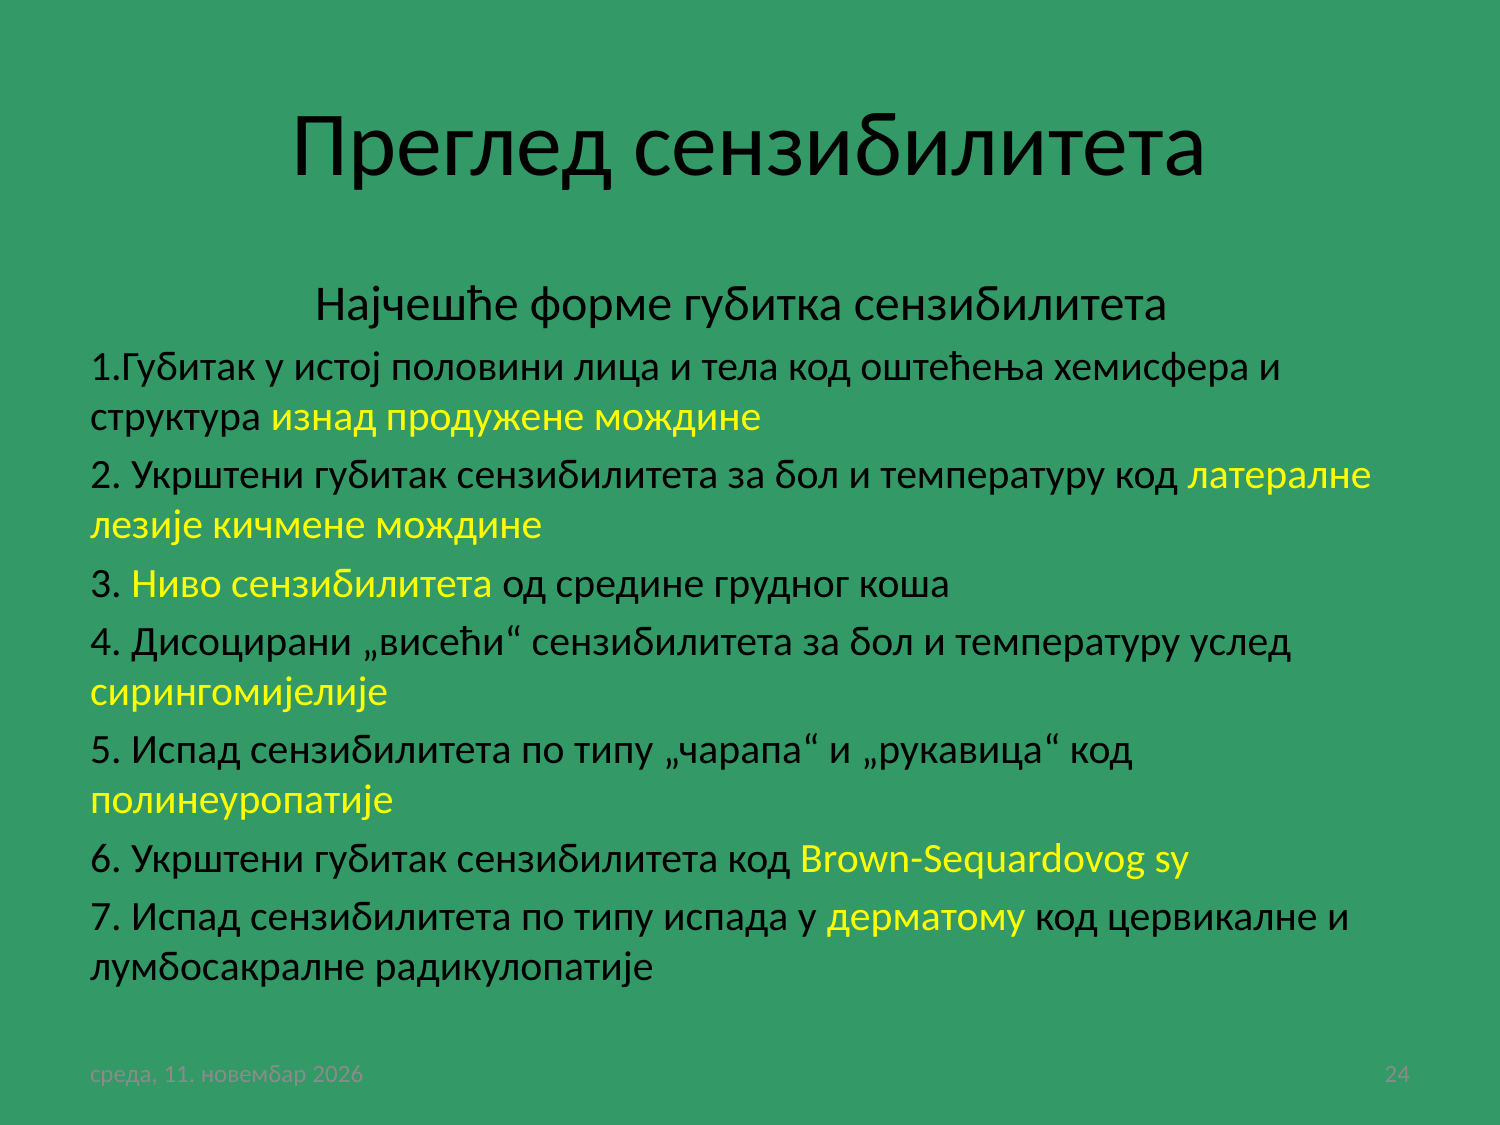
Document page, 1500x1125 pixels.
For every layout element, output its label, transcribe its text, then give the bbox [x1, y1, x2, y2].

slide_number субота, 30. јануар 2021 [75, 1042, 425, 1103]
list Најчешће форме губитка сензибилитета 1.Губитак у истој половини лица и тела код оштећења хемисфера и структура изнад продужене мождине 2. Укрштени губитак сензибилитета за бол и температуру код латералне лезије кичмене мождине 3. Ниво сензибилитета од средине грудног коша 4. Дисоцирани „висећи“ сензибилитета за бол и температуру услед сирингомијелије 5. Испад сензибилитета по типу „чарапа“ и „рукавица“ код полинеуропатије 6. Укрштени губитак сензибилитета код Brown-Sequardovog sy 7. Испад сензибилитета по типу испада у дерматому код цервикалне и лумбосакралне радикулопатије [75, 262, 1425, 1047]
title Преглед сензибилитета [75, 45, 1425, 233]
slide_number 24 [1074, 1042, 1425, 1103]
